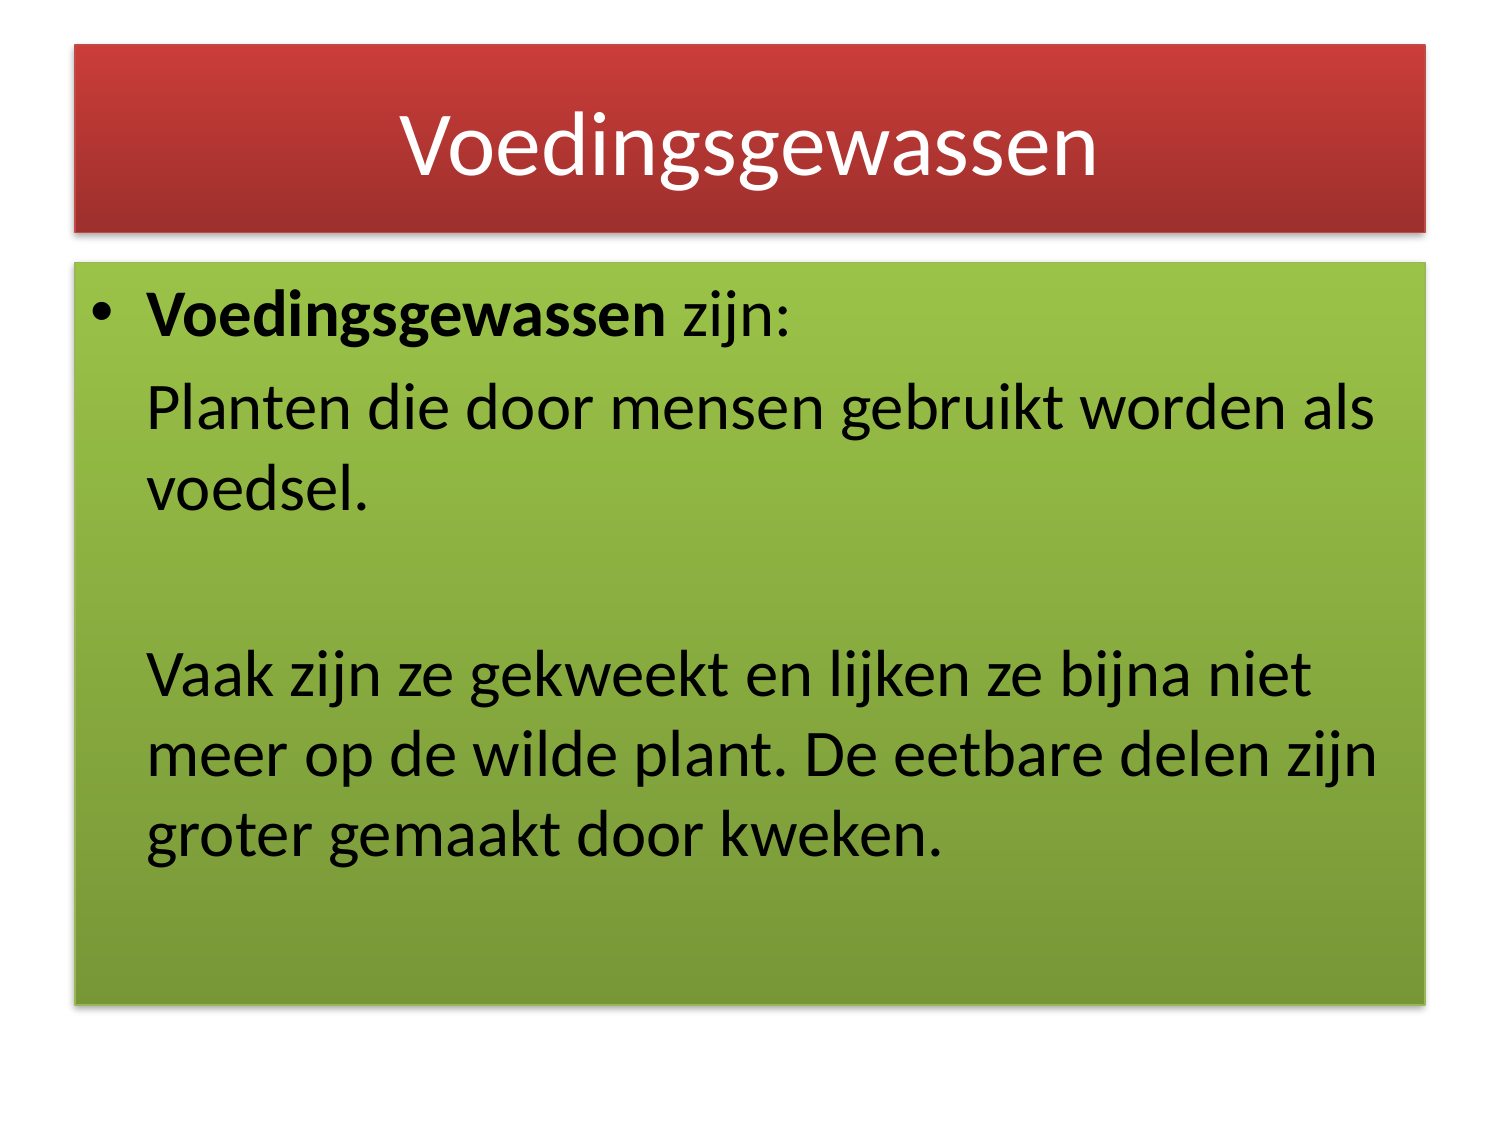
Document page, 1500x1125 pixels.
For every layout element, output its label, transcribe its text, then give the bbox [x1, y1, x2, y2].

title Voedingsgewassen [74, 44, 1426, 233]
list Voedingsgewassen zijn: Planten die door mensen gebruikt worden als voedsel. Vaak zijn ze gekweekt en lijken ze bijna niet meer op de wilde plant. De eetbare delen zijn groter gemaakt door kweken. [74, 262, 1426, 1006]
